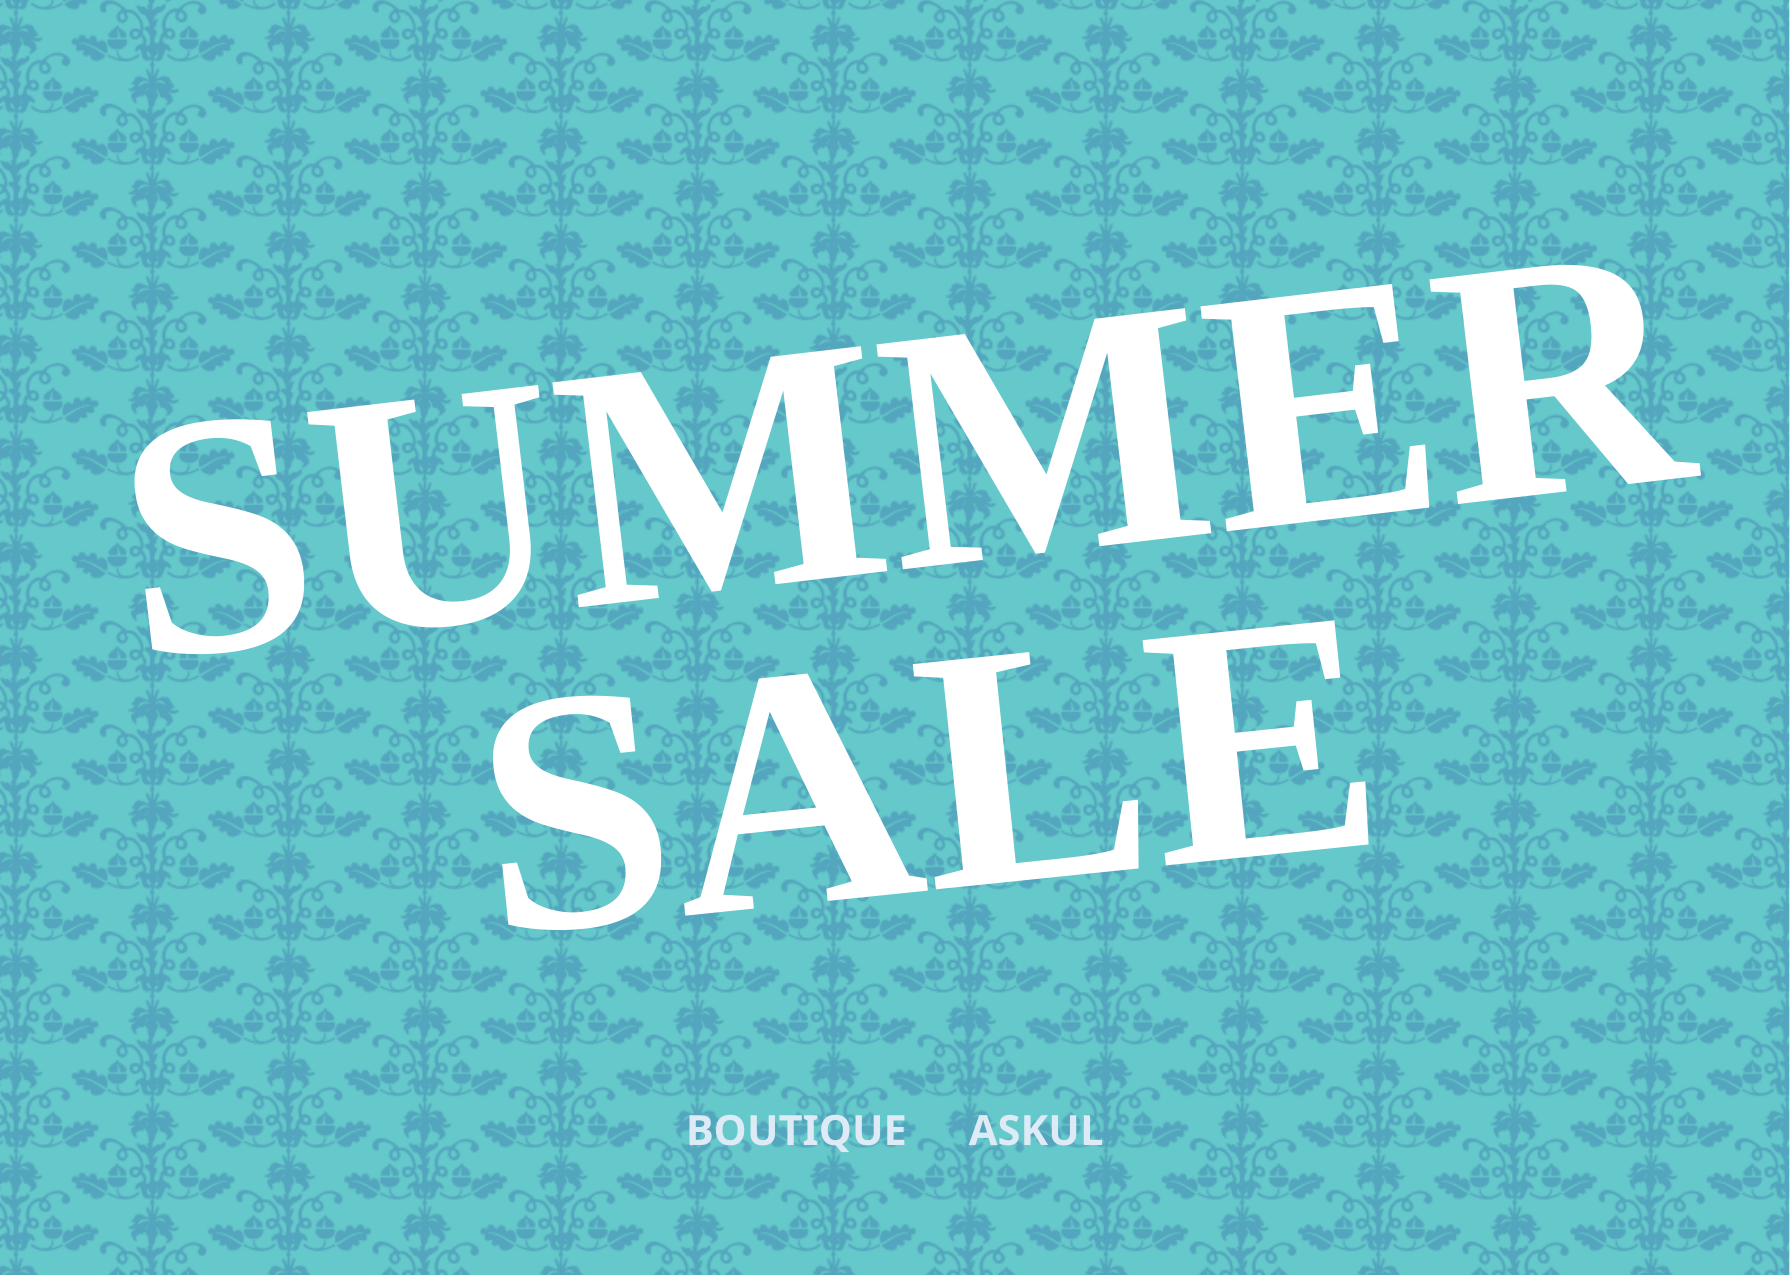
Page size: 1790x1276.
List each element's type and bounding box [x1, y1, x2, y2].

picture [0, 0, 1790, 1275]
text_box [5, 214, 1790, 971]
